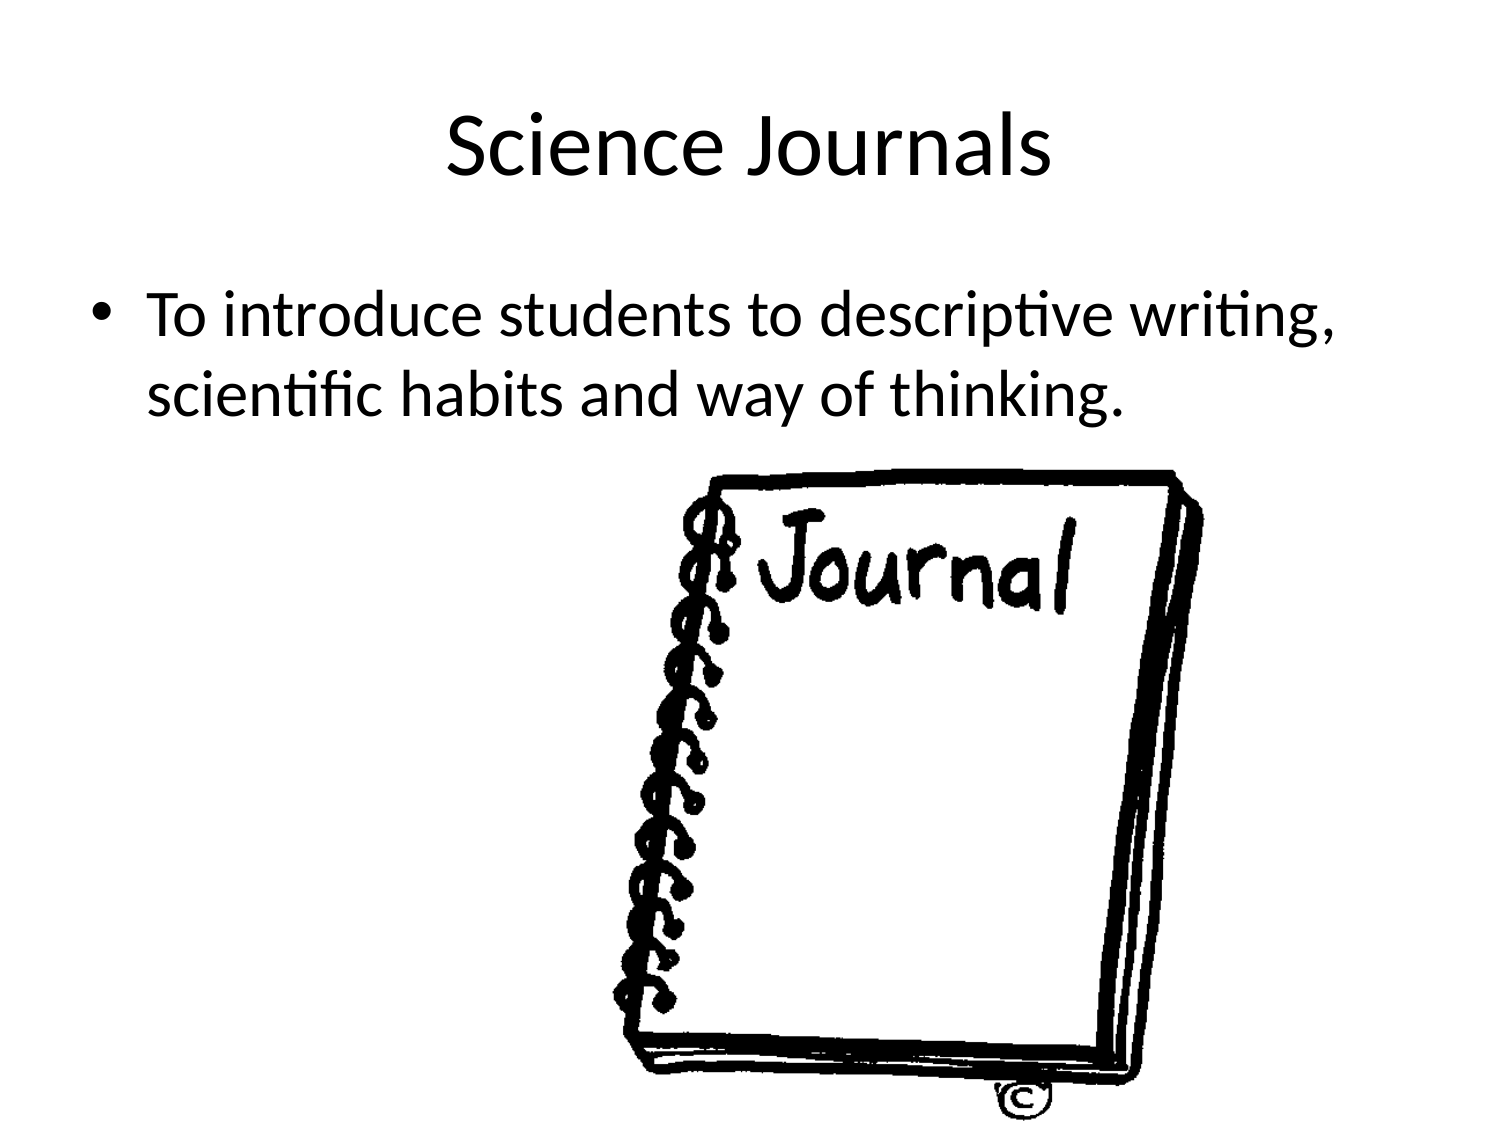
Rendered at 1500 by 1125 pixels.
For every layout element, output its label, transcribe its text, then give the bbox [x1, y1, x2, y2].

picture [599, 412, 1237, 1125]
list To introduce students to descriptive writing, scientific habits and way of thinking. [75, 262, 1425, 1005]
title Science Journals [75, 45, 1425, 233]
